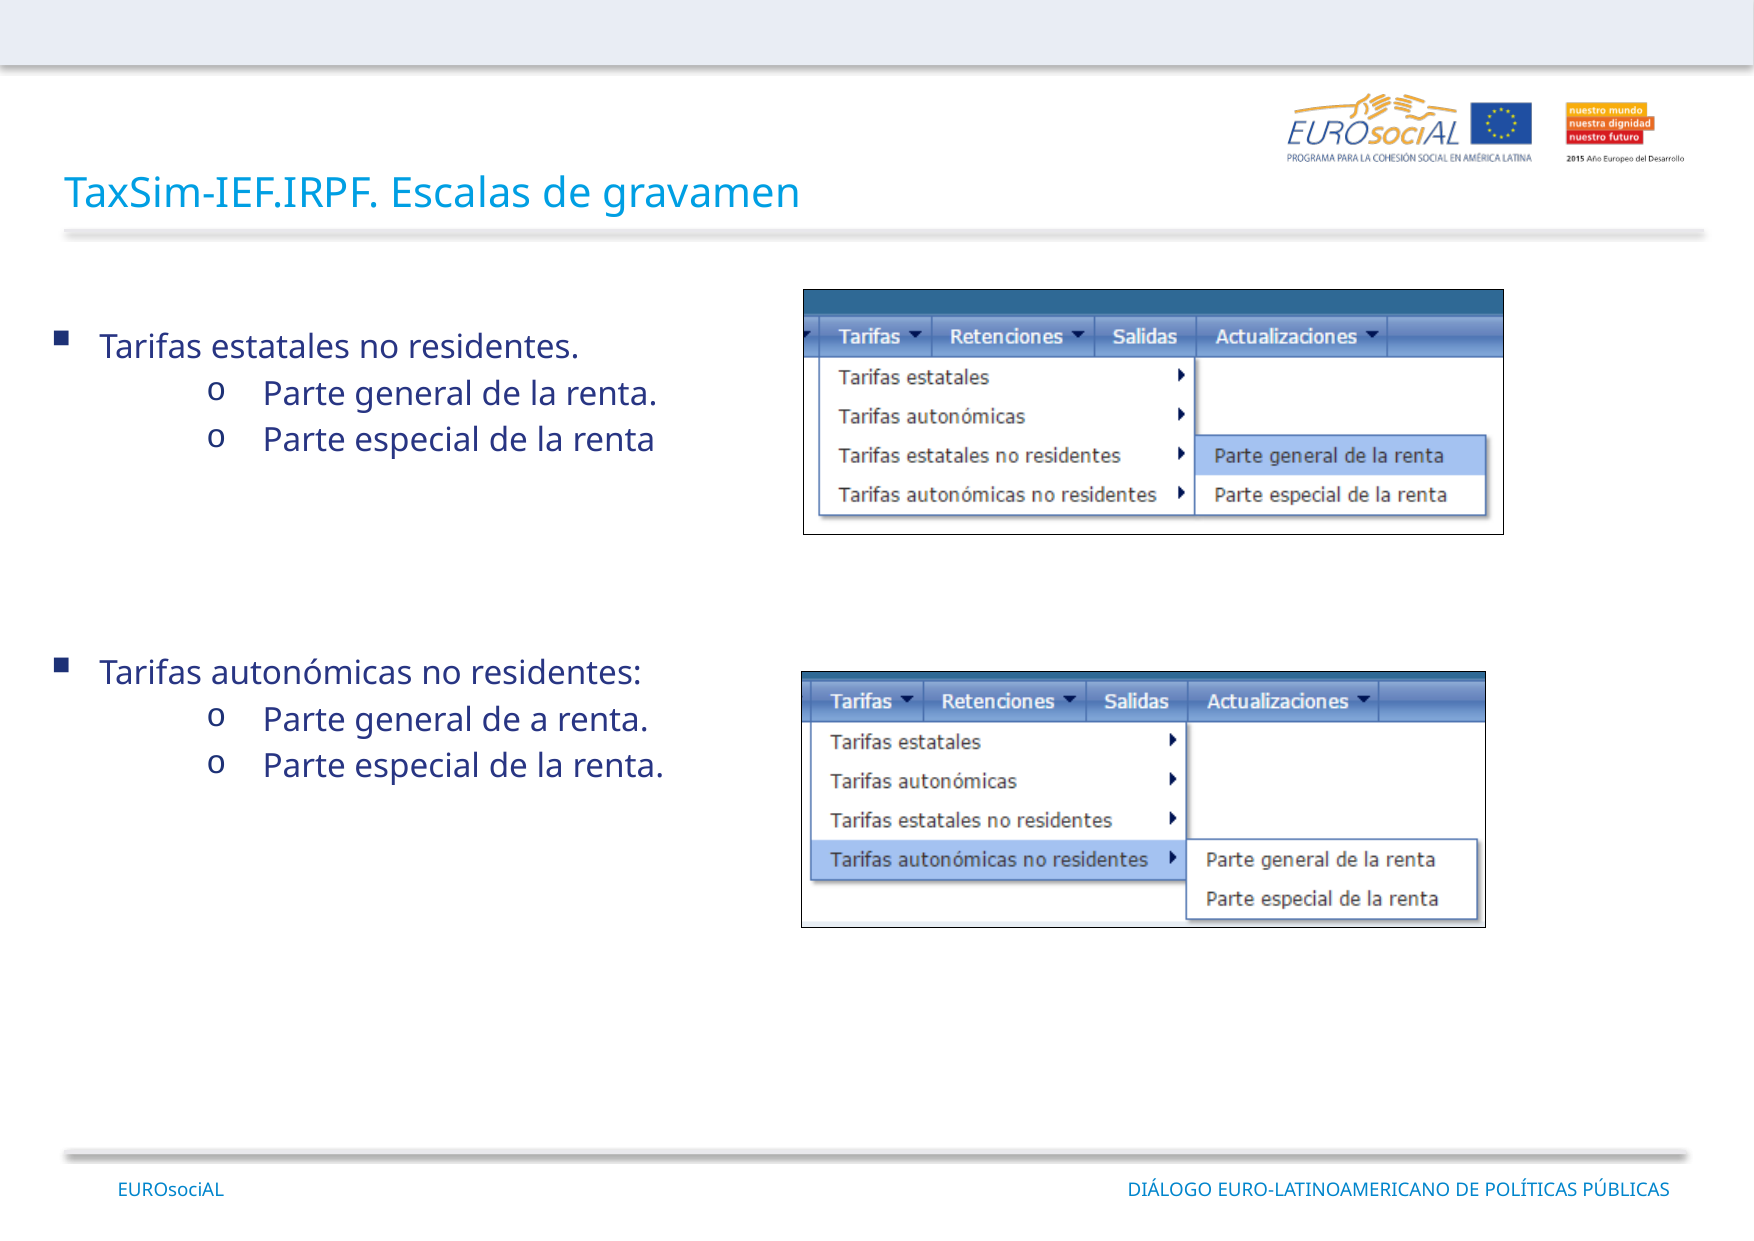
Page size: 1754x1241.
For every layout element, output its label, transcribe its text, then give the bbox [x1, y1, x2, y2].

picture [1278, 88, 1692, 173]
picture [803, 289, 1504, 536]
text_box TaxSim-IEF.IRPF. Escalas de gravamen [49, 158, 1628, 233]
picture [800, 670, 1486, 928]
text_box Tarifas estatales no residentes. Parte general de la renta. Parte especial de la renta Tarifas autonómicas no residentes: Parte general de a renta. Parte especial de la renta. [49, 305, 804, 1126]
